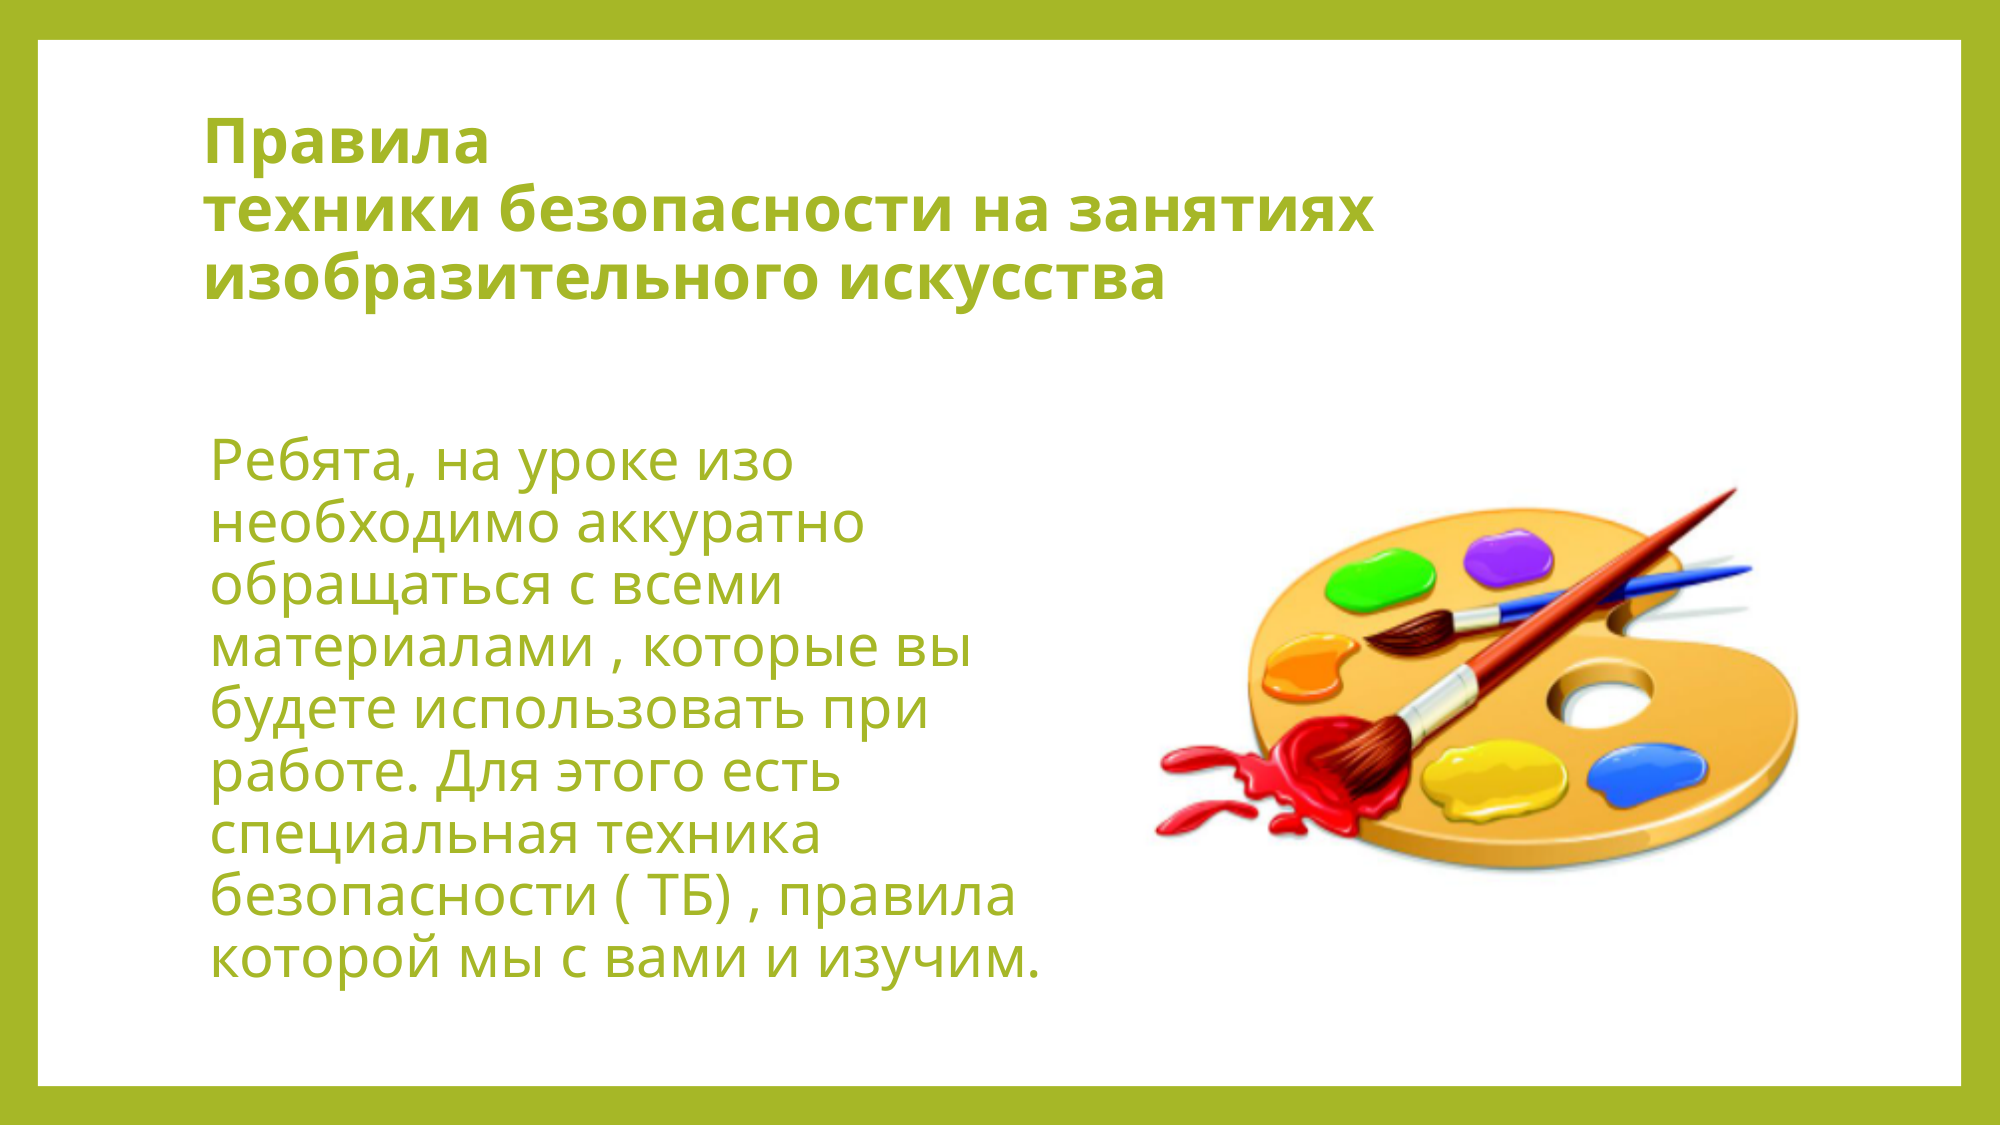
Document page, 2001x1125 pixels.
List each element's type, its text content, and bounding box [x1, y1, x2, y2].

title Правила техники безопасности на занятиях изобразительного искусства [187, 99, 1808, 323]
list Ребята, на уроке изо необходимо аккуратно обращаться с всеми материалами , которые вы будете использовать при работе. Для этого есть специальная техника безопасности ( ТБ) , правила которой мы с вами и изучим. [187, 422, 1070, 1000]
picture [1131, 422, 1888, 953]
